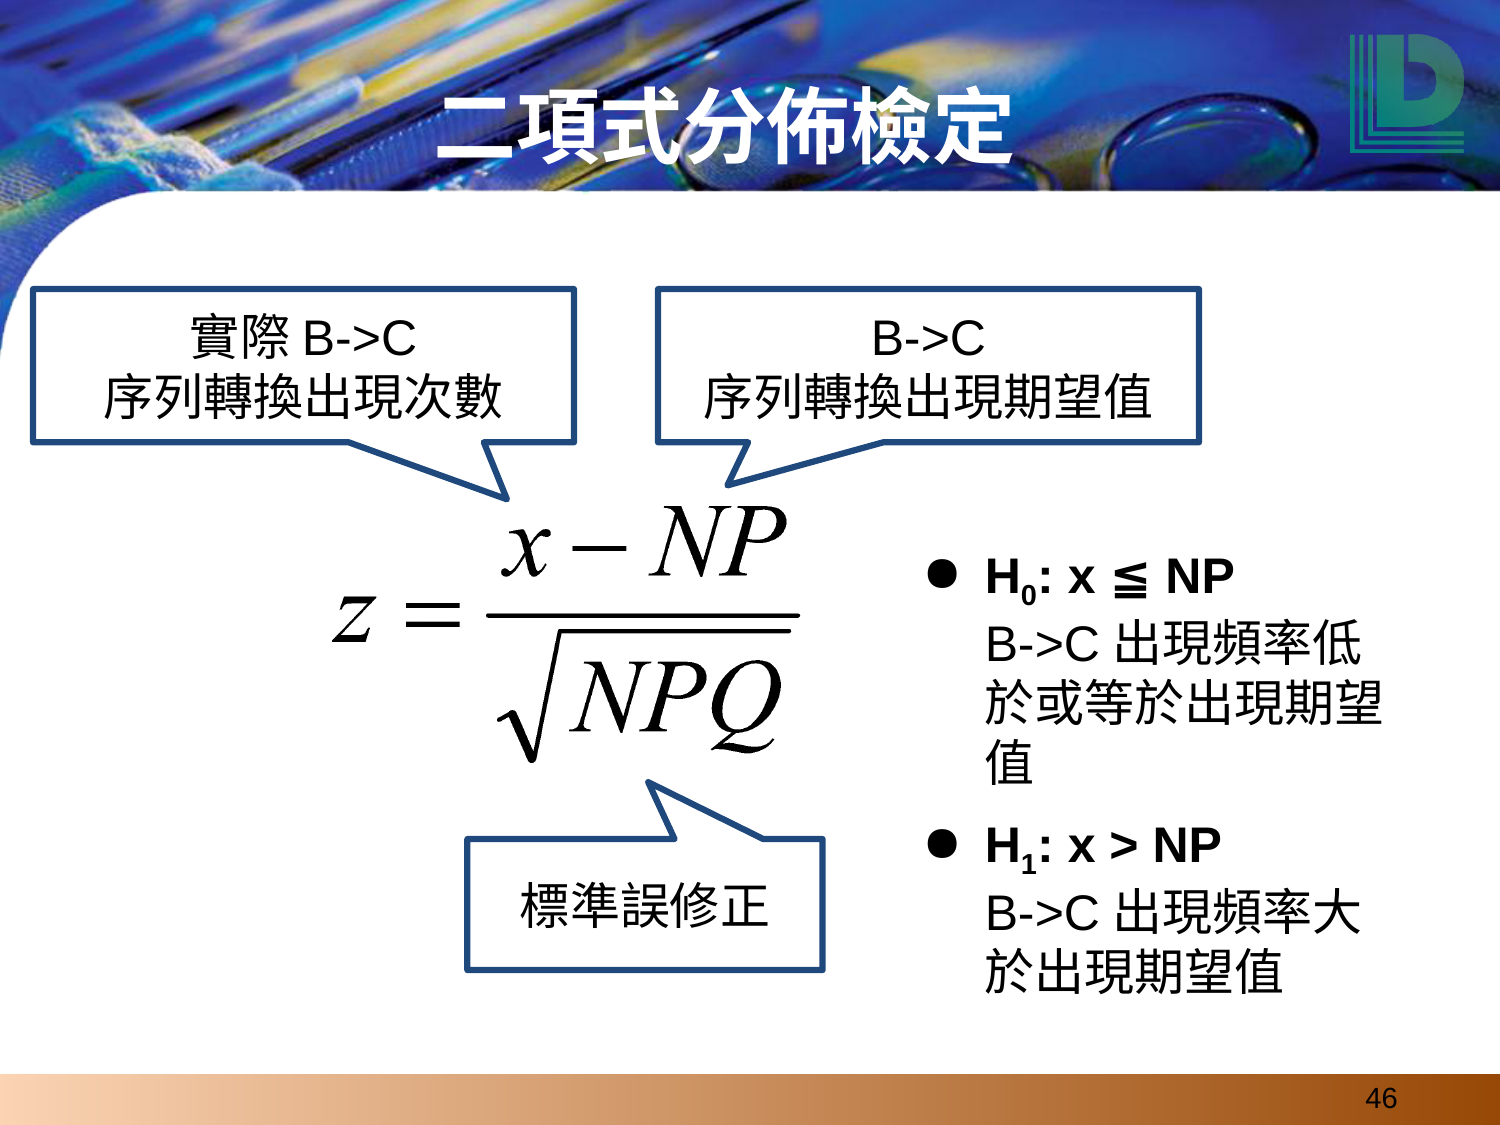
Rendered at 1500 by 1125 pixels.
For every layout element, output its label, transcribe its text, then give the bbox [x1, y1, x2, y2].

text_box B->C 序列轉換出現期望值 [657, 289, 1199, 473]
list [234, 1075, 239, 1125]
title 二項式分佈檢定 [137, 93, 1313, 190]
text_box 實際B->C 序列轉換出現次數 [33, 289, 575, 473]
slide_number ‹#› [1350, 1074, 1488, 1118]
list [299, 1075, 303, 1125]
text_box 標準誤修正 [467, 791, 823, 971]
picture [0, 0, 1500, 383]
picture [314, 475, 823, 782]
text_box H0: x ≦ NP B->C出現頻率低於或等於出現期望值 H1: x > NP B->C出現頻率大於出現期望值 [894, 528, 1421, 737]
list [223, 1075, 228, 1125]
table_cell 2 [369, 1075, 373, 1125]
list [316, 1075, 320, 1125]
